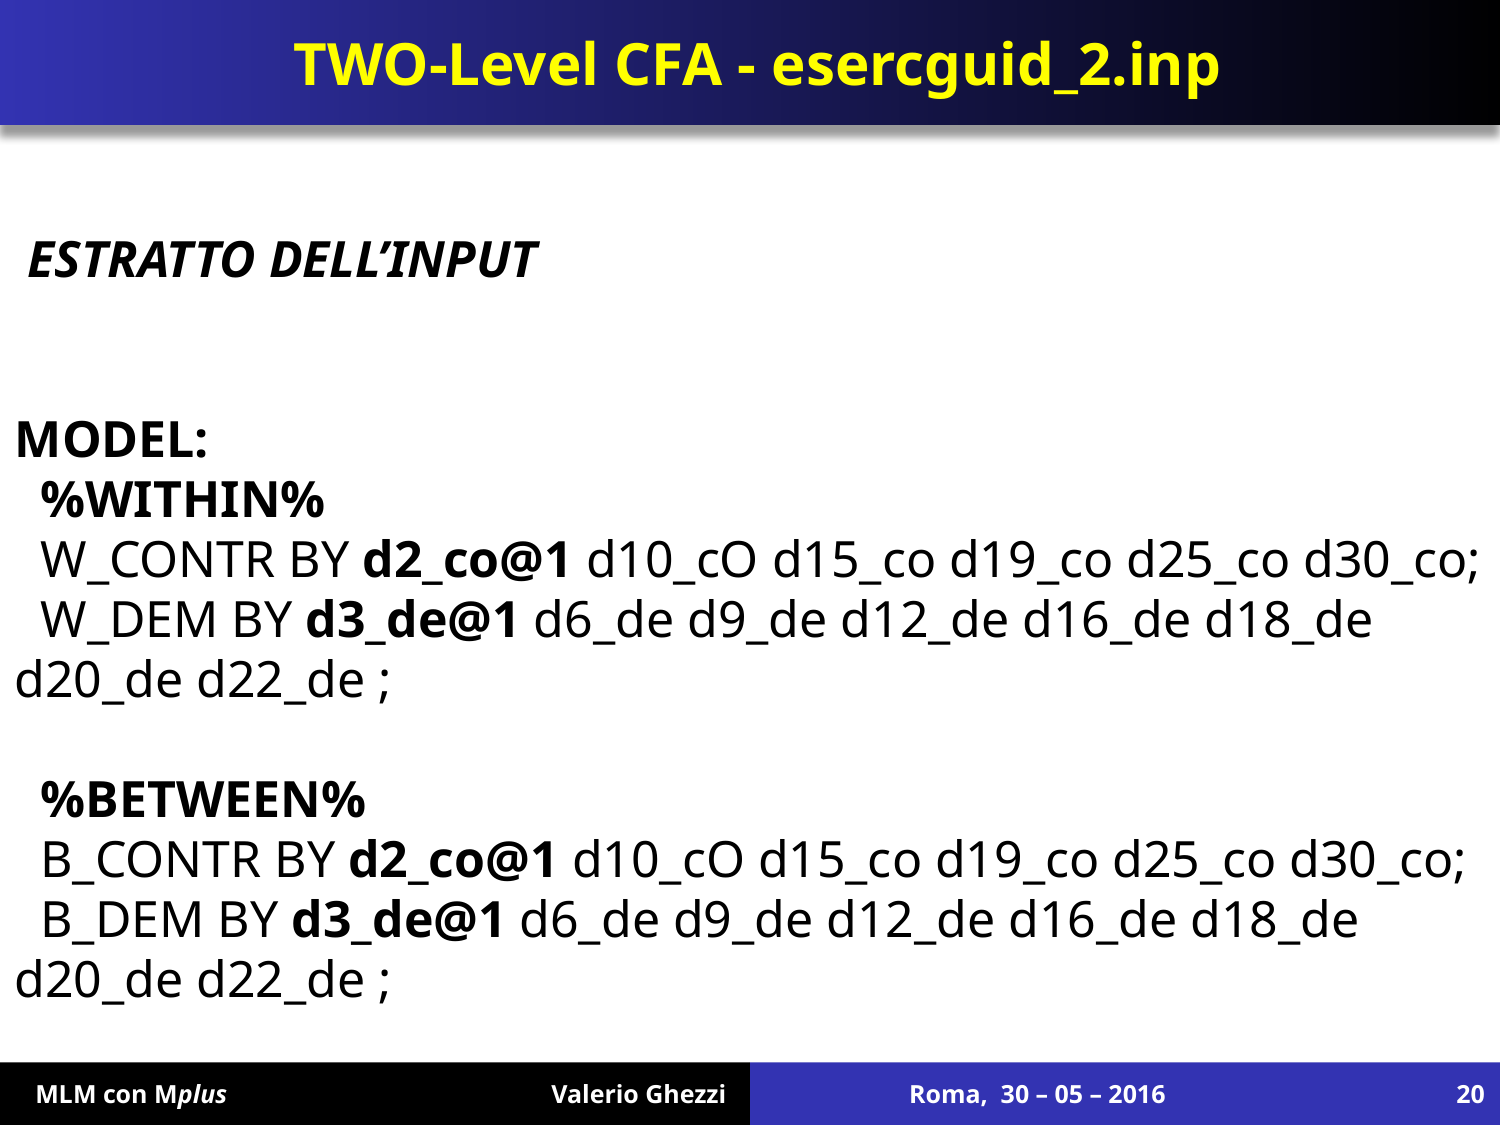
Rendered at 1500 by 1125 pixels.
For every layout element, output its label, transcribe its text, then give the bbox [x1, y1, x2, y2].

title TWO-Level CFA - esercguid_2.inp [0, 0, 1500, 126]
slide_number 20 [1325, 1065, 1500, 1125]
list MLM con Mplus Valerio Ghezzi [0, 1062, 750, 1125]
text_box Roma, 30 – 05 – 2016 [750, 1062, 1325, 1125]
text_box ESTRATTO DELL’INPUT MODEL: %WITHIN% W_CONTR BY d2_co@1 d10_cO d15_co d19_co d25_co d30_co; W_DEM BY d3_de@1 d6_de d9_de d12_de d16_de d18_de d20_de d22_de ; %BETWEEN% B_CONTR BY d2_co@1 d10_cO d15_co d19_co d25_co d30_co; B_DEM BY d3_de@1 d6_de d9_de d12_de d16_de d18_de d20_de d22_de ; [0, 219, 1500, 1015]
